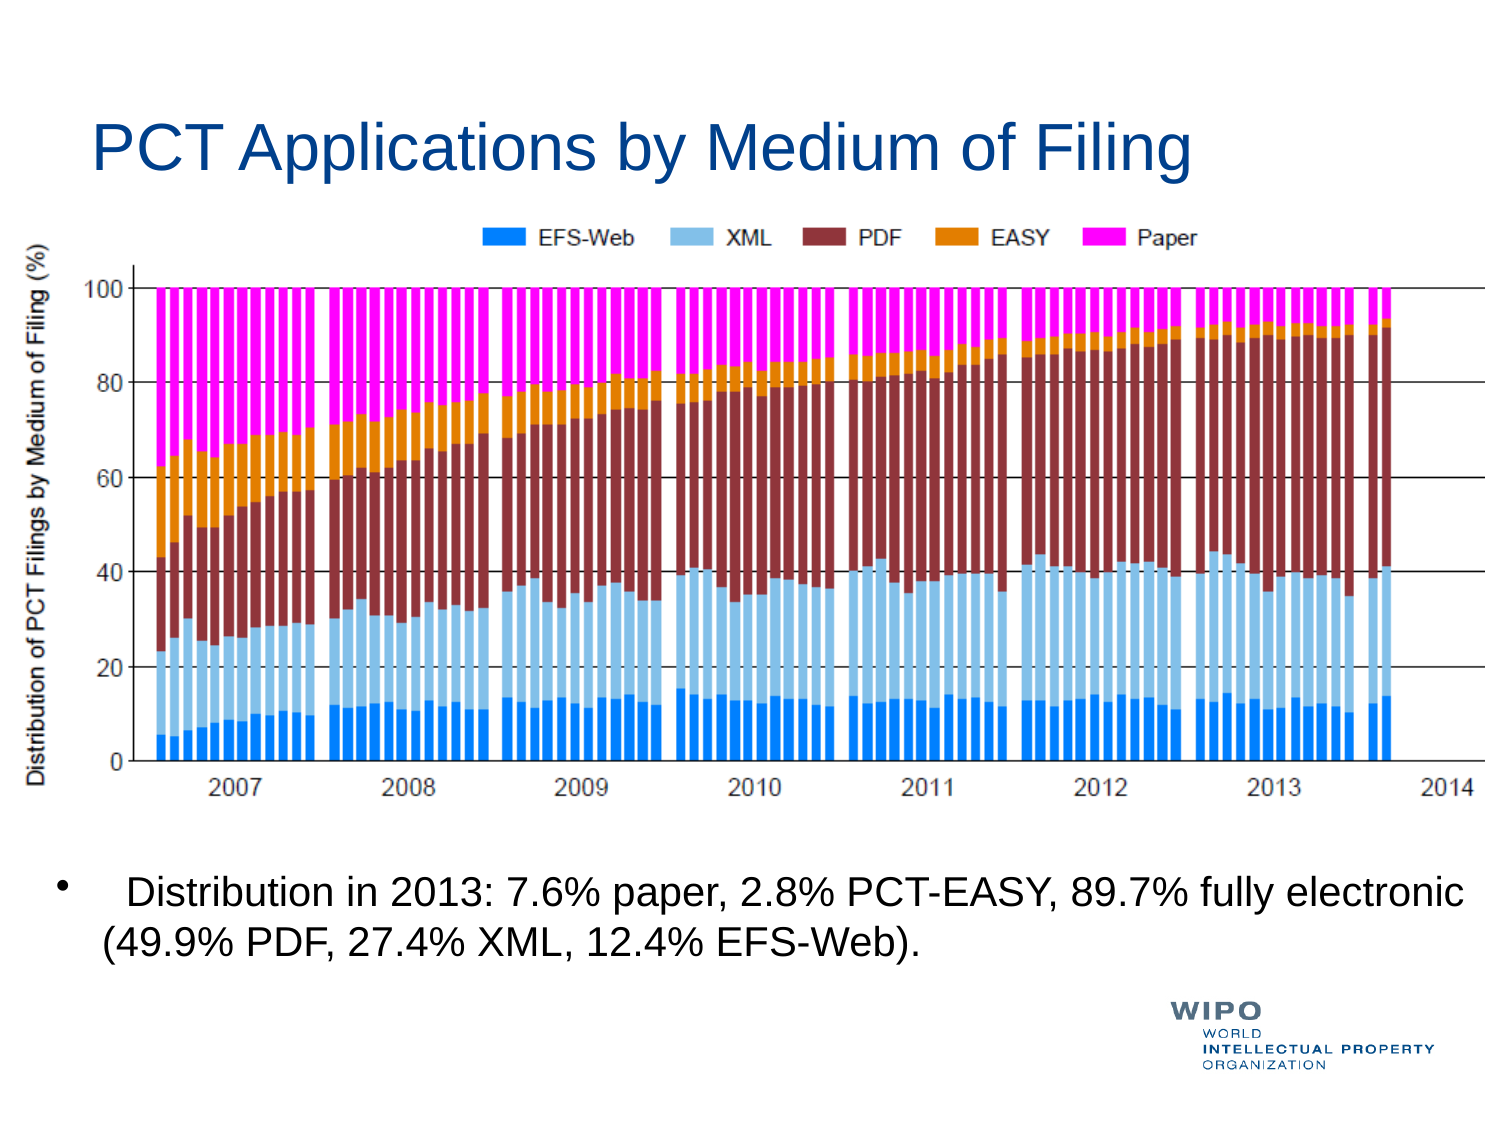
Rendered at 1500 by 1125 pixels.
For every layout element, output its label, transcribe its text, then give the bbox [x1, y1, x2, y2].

title PCT Applications by Medium of Filing [76, 66, 1427, 212]
picture [0, 0, 1500, 1125]
text_box Distribution in 2013: 7.6% paper, 2.8% PCT-EASY, 89.7% fully electronic (49.9% PDF, 27.4% XML, 12.4% EFS-Web). [41, 857, 1500, 973]
